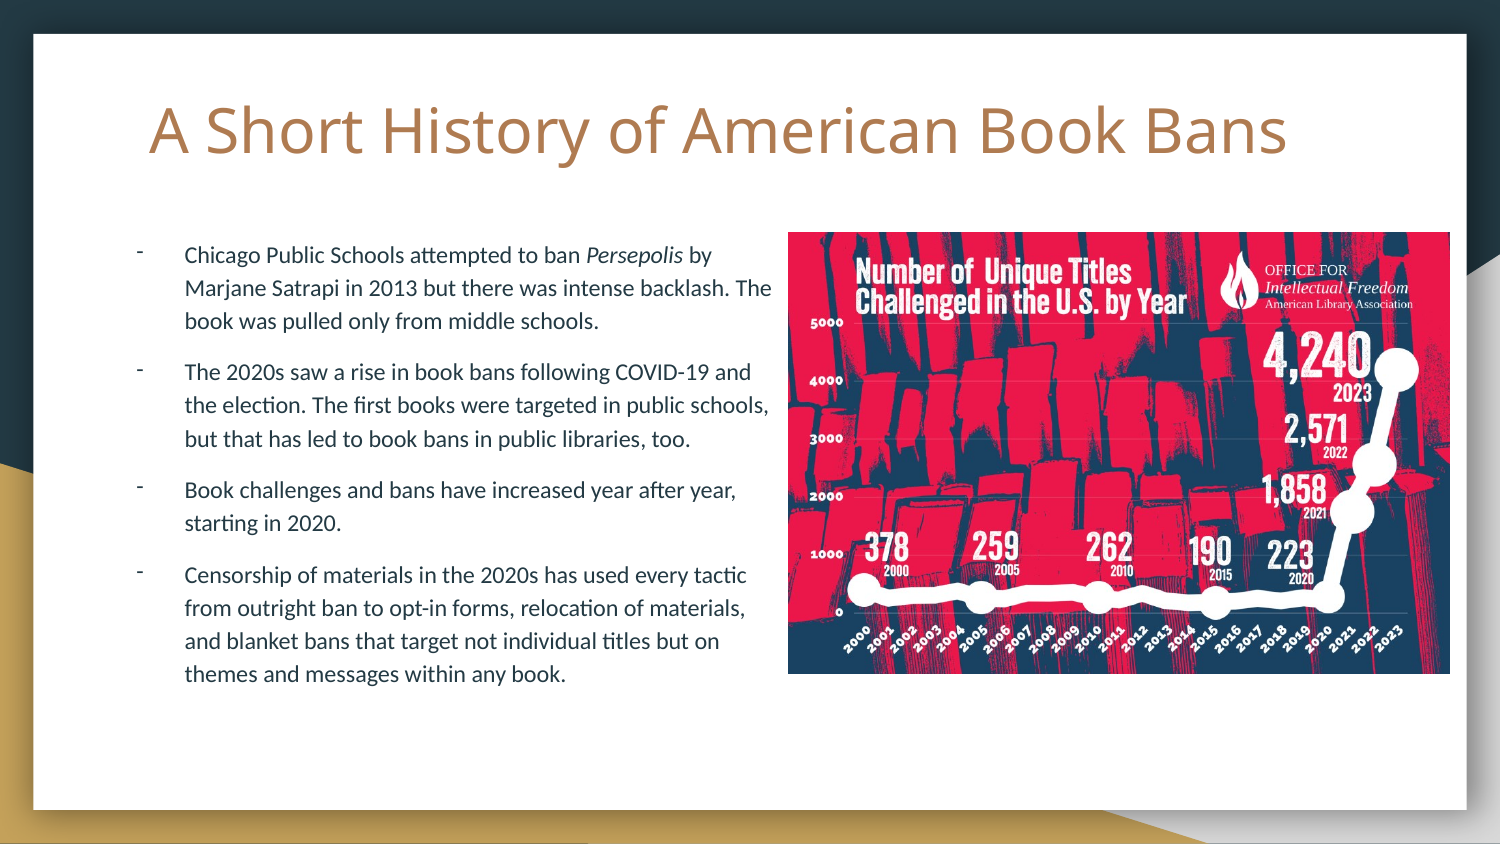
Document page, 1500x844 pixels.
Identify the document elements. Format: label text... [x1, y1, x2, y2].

list Chicago Public Schools attempted to ban Persepolis by Marjane Satrapi in 2013 but there was intense backlash. The book was pulled only from middle schools. The 2020s saw a rise in book bans following COVID-19 and the election. The first books were targeted in public schools, but that has led to book bans in public libraries, too. Book challenges and bans have increased year after year, starting in 2020. Censorship of materials in the 2020s has used every tactic from outright ban to opt-in forms, relocation of materials, and blanket bans that target not individual titles but on themes and messages within any book. [97, 219, 789, 714]
picture [788, 232, 1451, 675]
title A Short History of American Book Bans [134, 76, 1366, 231]
